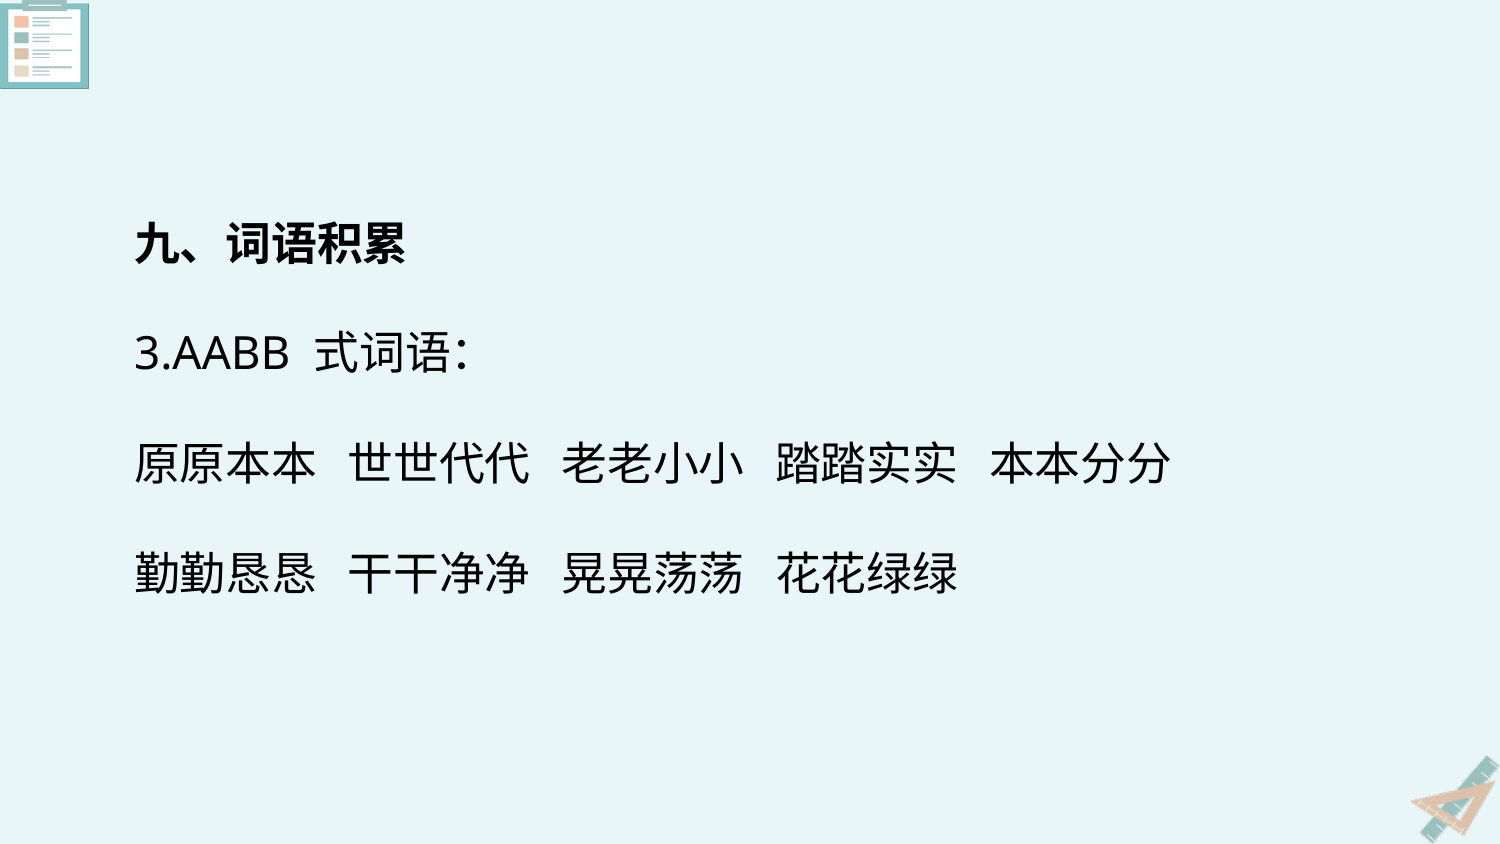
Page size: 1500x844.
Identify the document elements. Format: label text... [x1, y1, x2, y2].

picture [1411, 755, 1500, 844]
picture [0, 0, 89, 89]
text_box 九、词语积累 3.AABB 式词语： 原原本本 世世代代 老老小小 踏踏实实 本本分分 勤勤恳恳 干干净净 晃晃荡荡 花花绿绿 [119, 179, 1441, 717]
